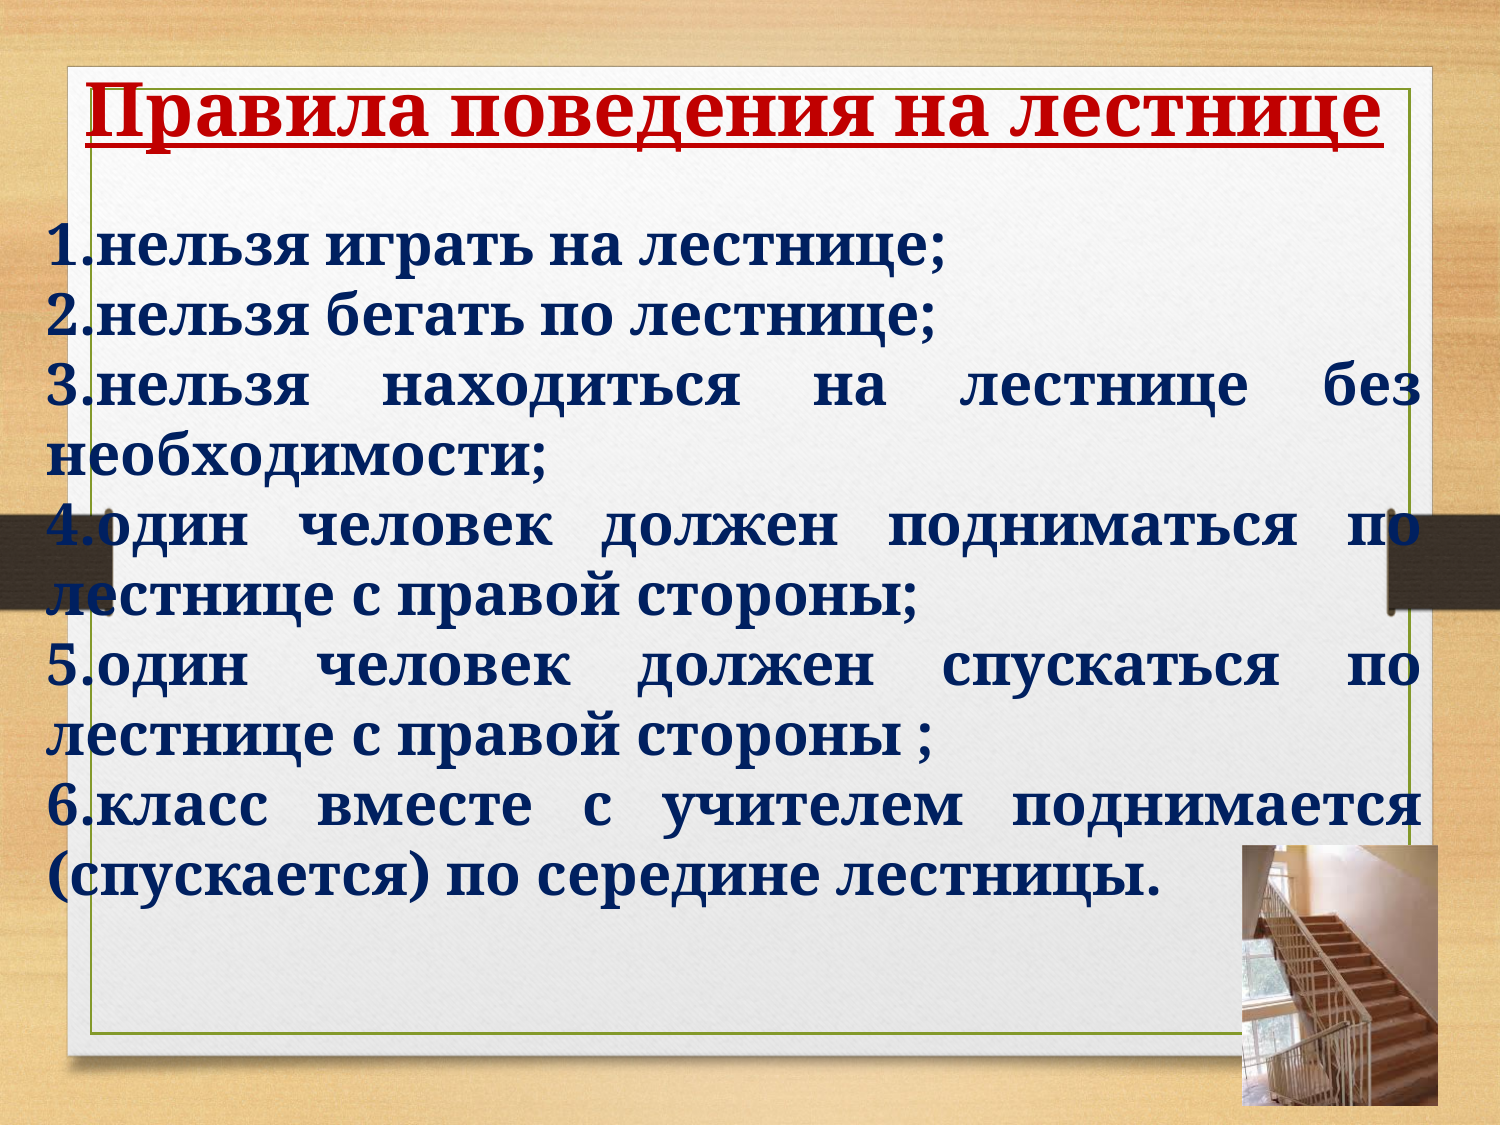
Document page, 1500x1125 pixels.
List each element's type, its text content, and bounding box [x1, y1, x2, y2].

text_box 1.нельзя играть на лестнице; 2.нельзя бегать по лестнице; 3.нельзя находиться на лестнице без необходимости; 4.один человек должен подниматься по лестнице с правой стороны; 5.один человек должен спускаться по лестнице с правой стороны ; 6.класс вместе с учителем поднимается (спускается) по середине лестницы. [31, 200, 1438, 915]
picture [0, 0, 1500, 1125]
text_box Правила поведения на лестнице [70, 54, 1399, 160]
